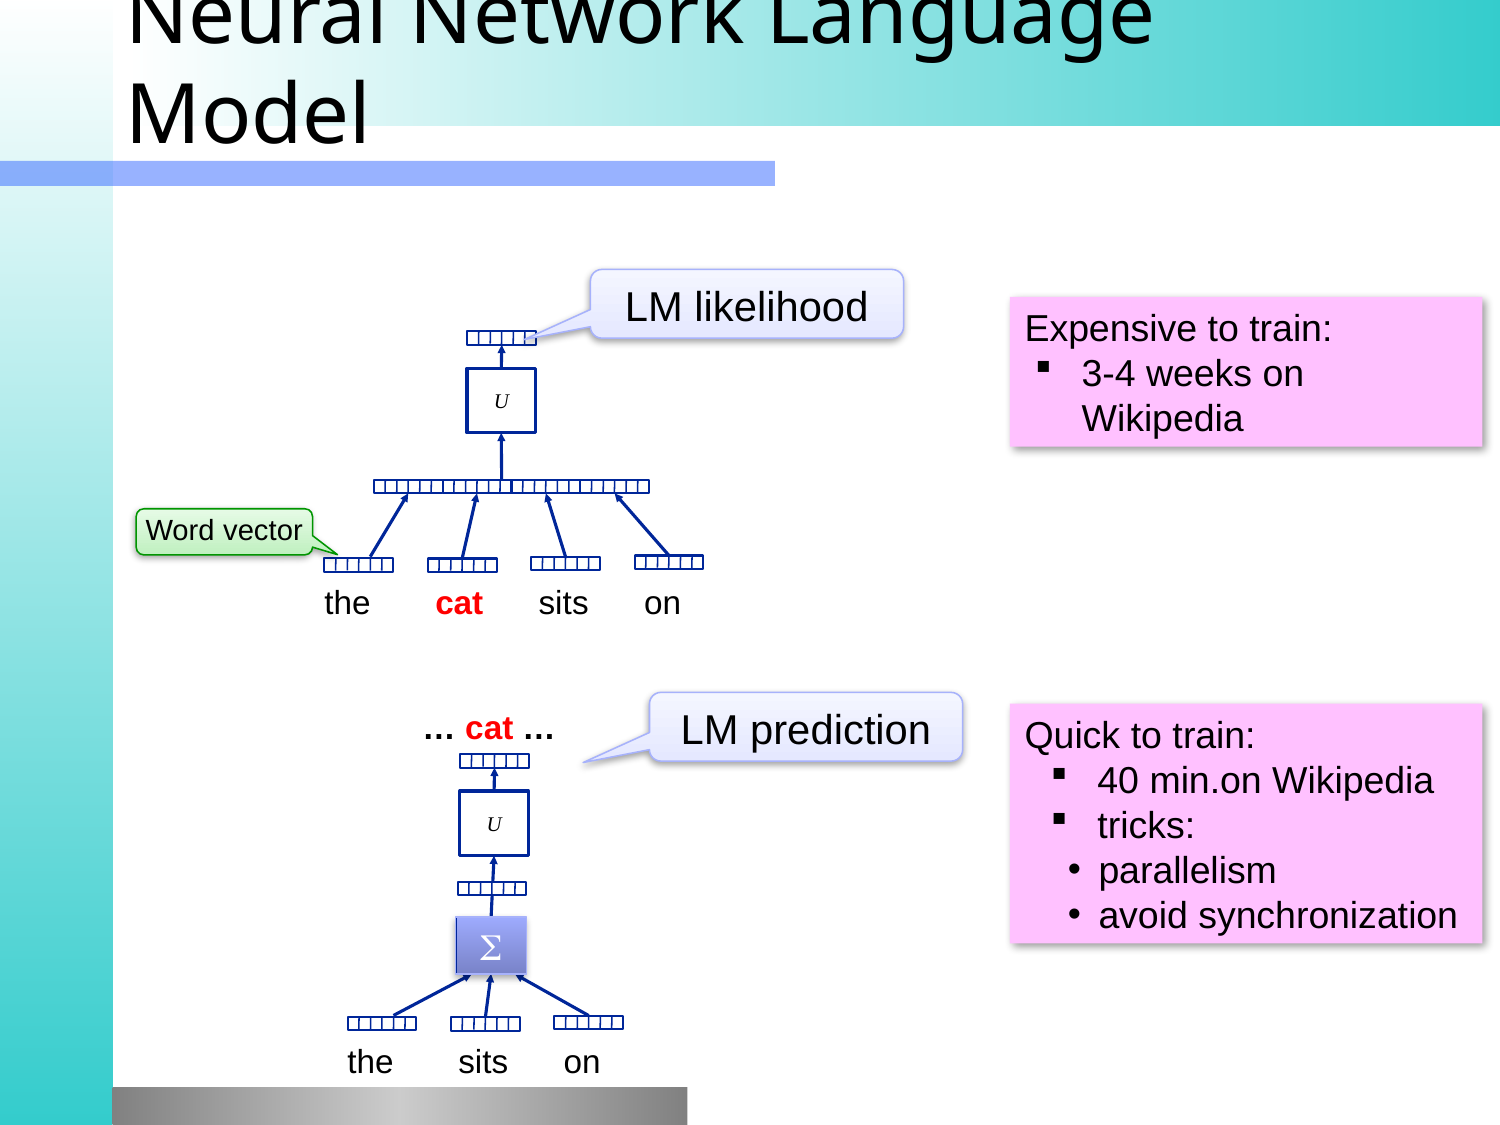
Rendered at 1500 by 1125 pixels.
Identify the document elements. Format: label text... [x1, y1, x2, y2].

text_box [427, 557, 497, 573]
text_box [457, 881, 527, 896]
text_box … cat … [422, 706, 567, 747]
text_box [450, 1016, 521, 1031]
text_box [442, 479, 510, 494]
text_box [461, 502, 478, 559]
text_box LM prediction [582, 691, 964, 764]
text_box  [455, 916, 527, 975]
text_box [459, 753, 530, 768]
text_box U [465, 366, 538, 435]
text_box LM likelihood [538, 268, 905, 339]
text_box Expensive to train: 3-4 weeks on Wikipedia [1009, 296, 1483, 447]
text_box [490, 855, 495, 879]
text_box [614, 493, 669, 556]
text_box Quick to train: 40 min.on Wikipedia tricks: parallelism avoid synchronization [1009, 703, 1483, 944]
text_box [554, 1014, 624, 1030]
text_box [370, 493, 409, 557]
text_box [467, 330, 537, 346]
text_box Word vector [135, 507, 339, 556]
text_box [634, 554, 704, 570]
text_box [530, 556, 601, 571]
text_box the sits on [347, 1039, 646, 1080]
title Neural Network Language Model [110, 0, 1386, 121]
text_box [347, 1016, 417, 1031]
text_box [514, 973, 589, 1016]
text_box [580, 479, 650, 494]
text_box the cat sits on [324, 581, 715, 622]
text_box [545, 502, 566, 557]
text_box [373, 479, 441, 494]
text_box U [458, 789, 531, 858]
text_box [393, 973, 472, 1016]
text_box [324, 557, 394, 572]
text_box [485, 973, 492, 1018]
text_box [511, 479, 578, 494]
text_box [490, 904, 495, 918]
